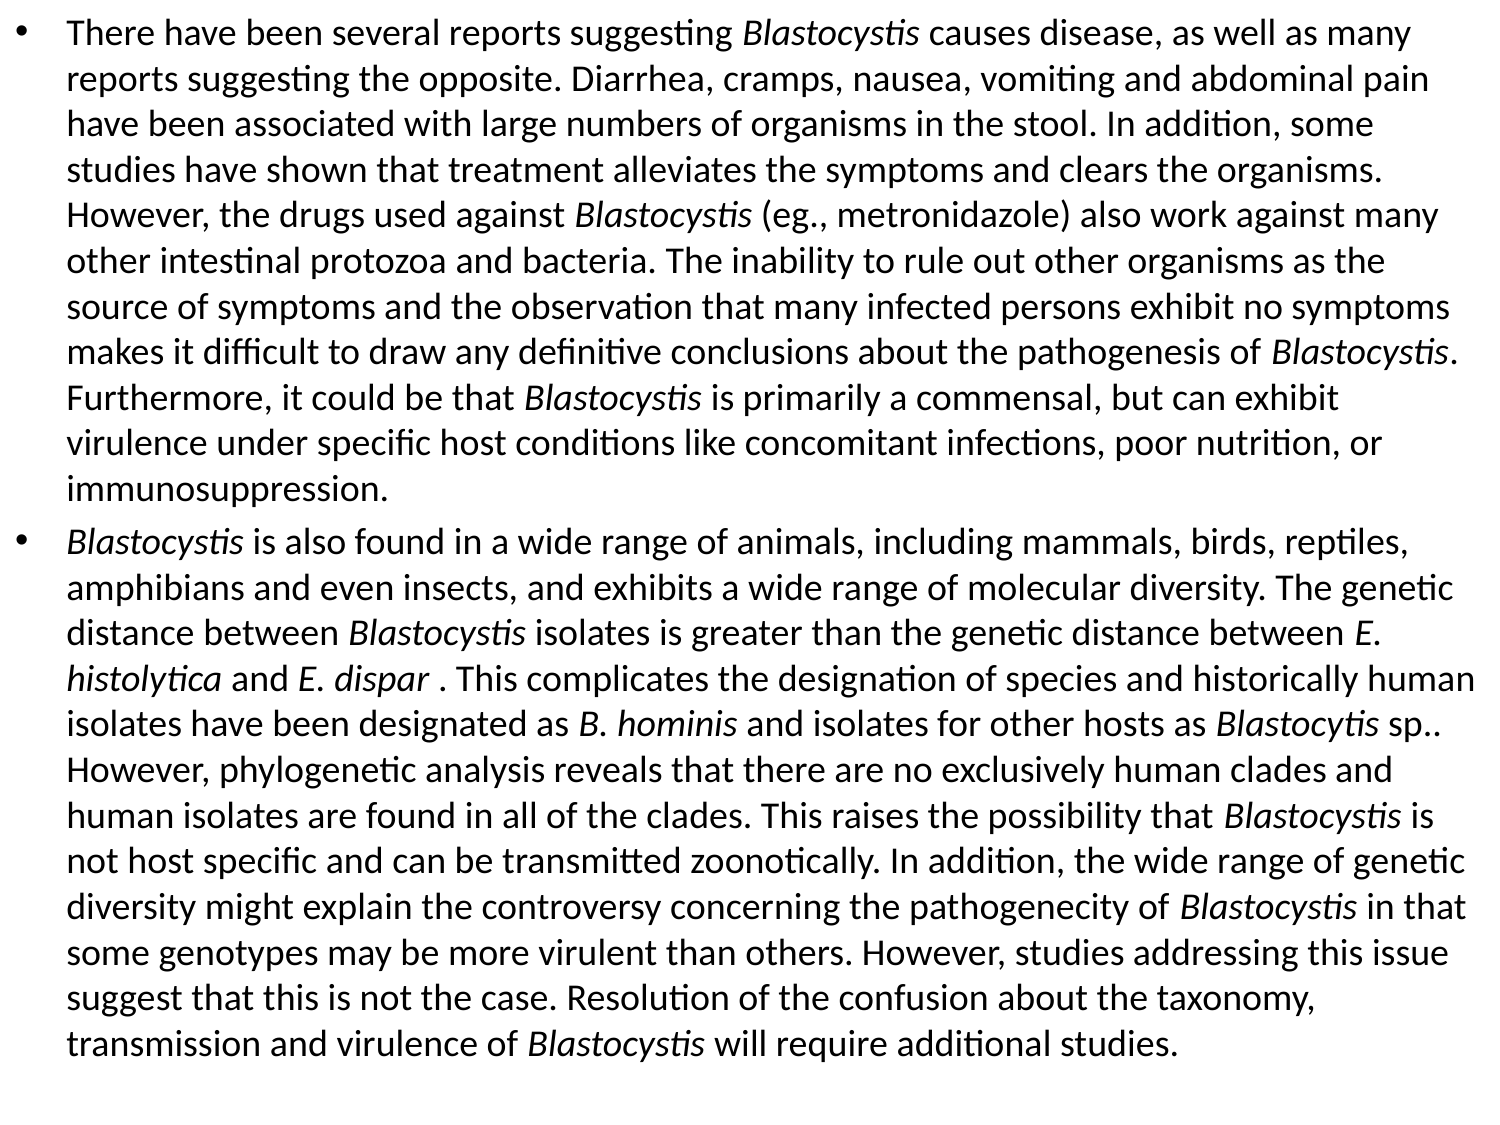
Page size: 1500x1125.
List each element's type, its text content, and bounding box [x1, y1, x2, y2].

list There have been several reports suggesting Blastocystis causes disease, as well as many reports suggesting the opposite. Diarrhea, cramps, nausea, vomiting and abdominal pain have been associated with large numbers of organisms in the stool. In addition, some studies have shown that treatment alleviates the symptoms and clears the organisms. However, the drugs used against Blastocystis (eg., metronidazole) also work against many other intestinal protozoa and bacteria. The inability to rule out other organisms as the source of symptoms and the observation that many infected persons exhibit no symptoms makes it difficult to draw any definitive conclusions about the pathogenesis of Blastocystis. Furthermore, it could be that Blastocystis is primarily a commensal, but can exhibit virulence under specific host conditions like concomitant infections, poor nutrition, or immunosuppression. Blastocystis is also found in a wide range of animals, including mammals, birds, reptiles, amphibians and even insects, and exhibits a wide range of molecular diversity. The genetic distance between Blastocystis isolates is greater than the genetic distance between E. histolytica and E. dispar . This complicates the designation of species and historically human isolates have been designated as B. hominis and isolates for other hosts as Blastocytis sp.. However, phylogenetic analysis reveals that there are no exclusively human clades and human isolates are found in all of the clades. This raises the possibility that Blastocystis is not host specific and can be transmitted zoonotically. In addition, the wide range of genetic diversity might explain the controversy concerning the pathogenecity of Blastocystis in that some genotypes may be more virulent than others. However, studies addressing this issue suggest that this is not the case. Resolution of the confusion about the taxonomy, transmission and virulence of Blastocystis will require additional studies. [0, 0, 1500, 1125]
